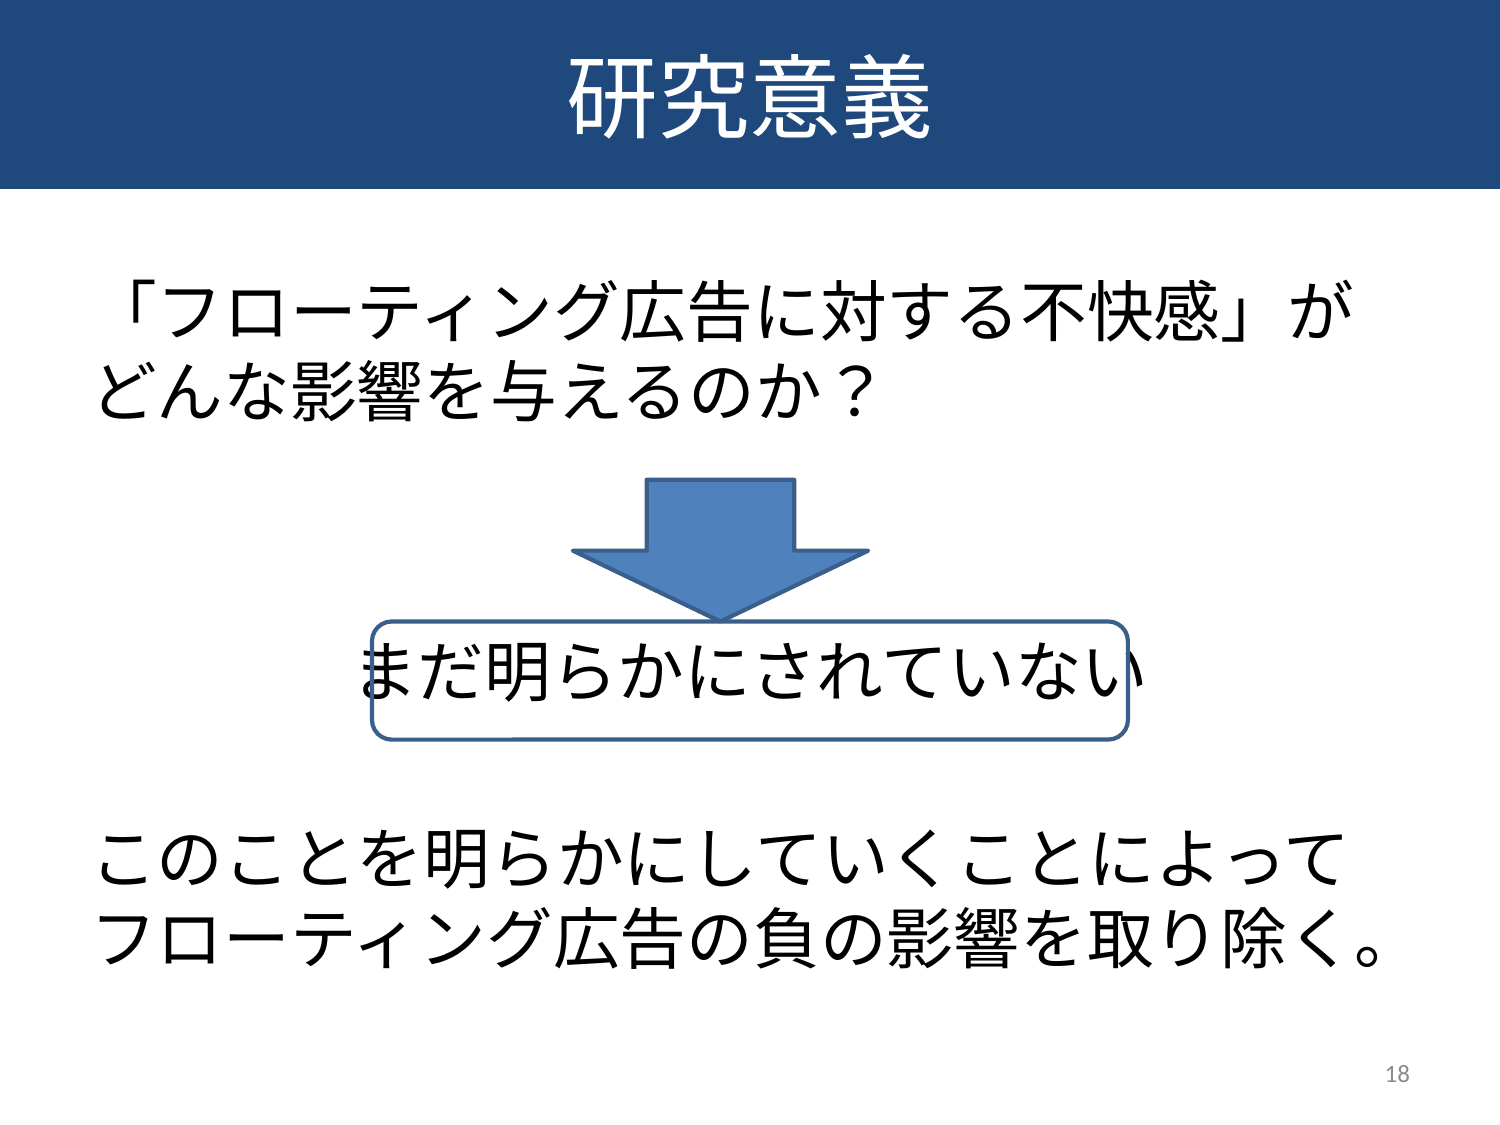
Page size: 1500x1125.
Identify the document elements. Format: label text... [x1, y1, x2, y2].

text_box 研究意義 [0, 0, 1500, 191]
text_box [369, 619, 1131, 742]
list 「フローティング広告に対する不快感」がどんな影響を与えるのか？ まだ明らかにされていない このことを明らかにしていくことによってフローティング広告の負の影響を取り除く。 [75, 262, 1425, 1005]
slide_number 18 [1074, 1042, 1425, 1103]
text_box [570, 477, 871, 619]
